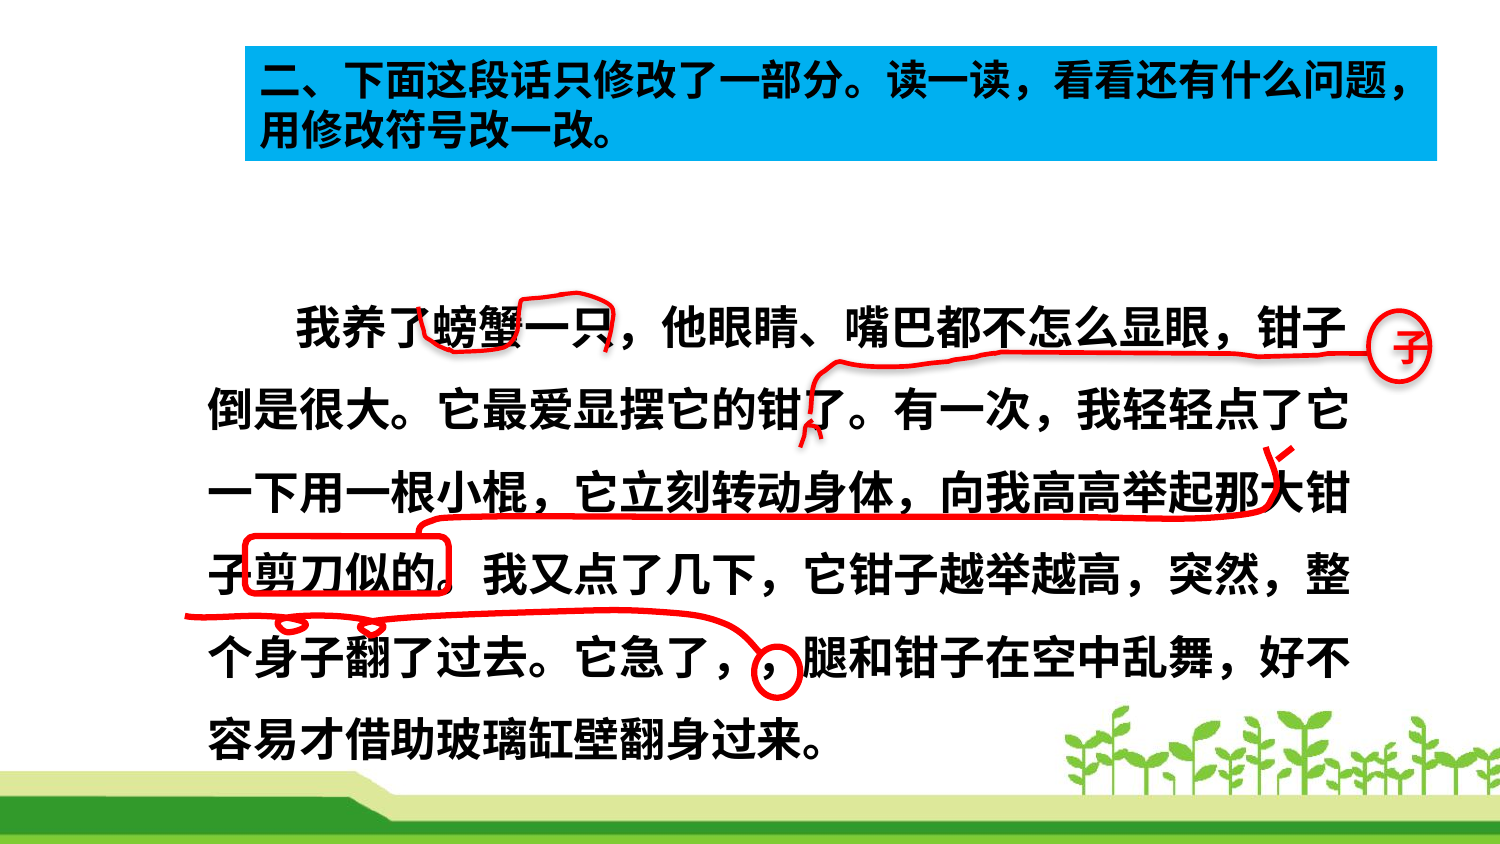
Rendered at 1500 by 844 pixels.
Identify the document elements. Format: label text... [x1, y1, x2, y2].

picture [0, 0, 1500, 844]
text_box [799, 310, 1431, 448]
text_box [416, 290, 616, 355]
text_box 我养了螃蟹一只，他眼睛、嘴巴都不怎么显眼，钳子倒是很大。它最爱显摆它的钳了。有一次，我轻轻点了它一下用一根小棍，它立刻转动身体，向我高高举起那大钳子剪刀似的。我又点了几下，它钳子越举越高，突然，整个身子翻了过去。它急了，，腿和钳子在空中乱舞，好不容易才借助玻璃缸壁翻身过来。 [193, 263, 1404, 774]
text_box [244, 446, 1294, 594]
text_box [184, 609, 801, 698]
text_box 二、下面这段话只修改了一部分。读一读，看看还有什么问题，用修改符号改一改。 [245, 46, 1438, 161]
